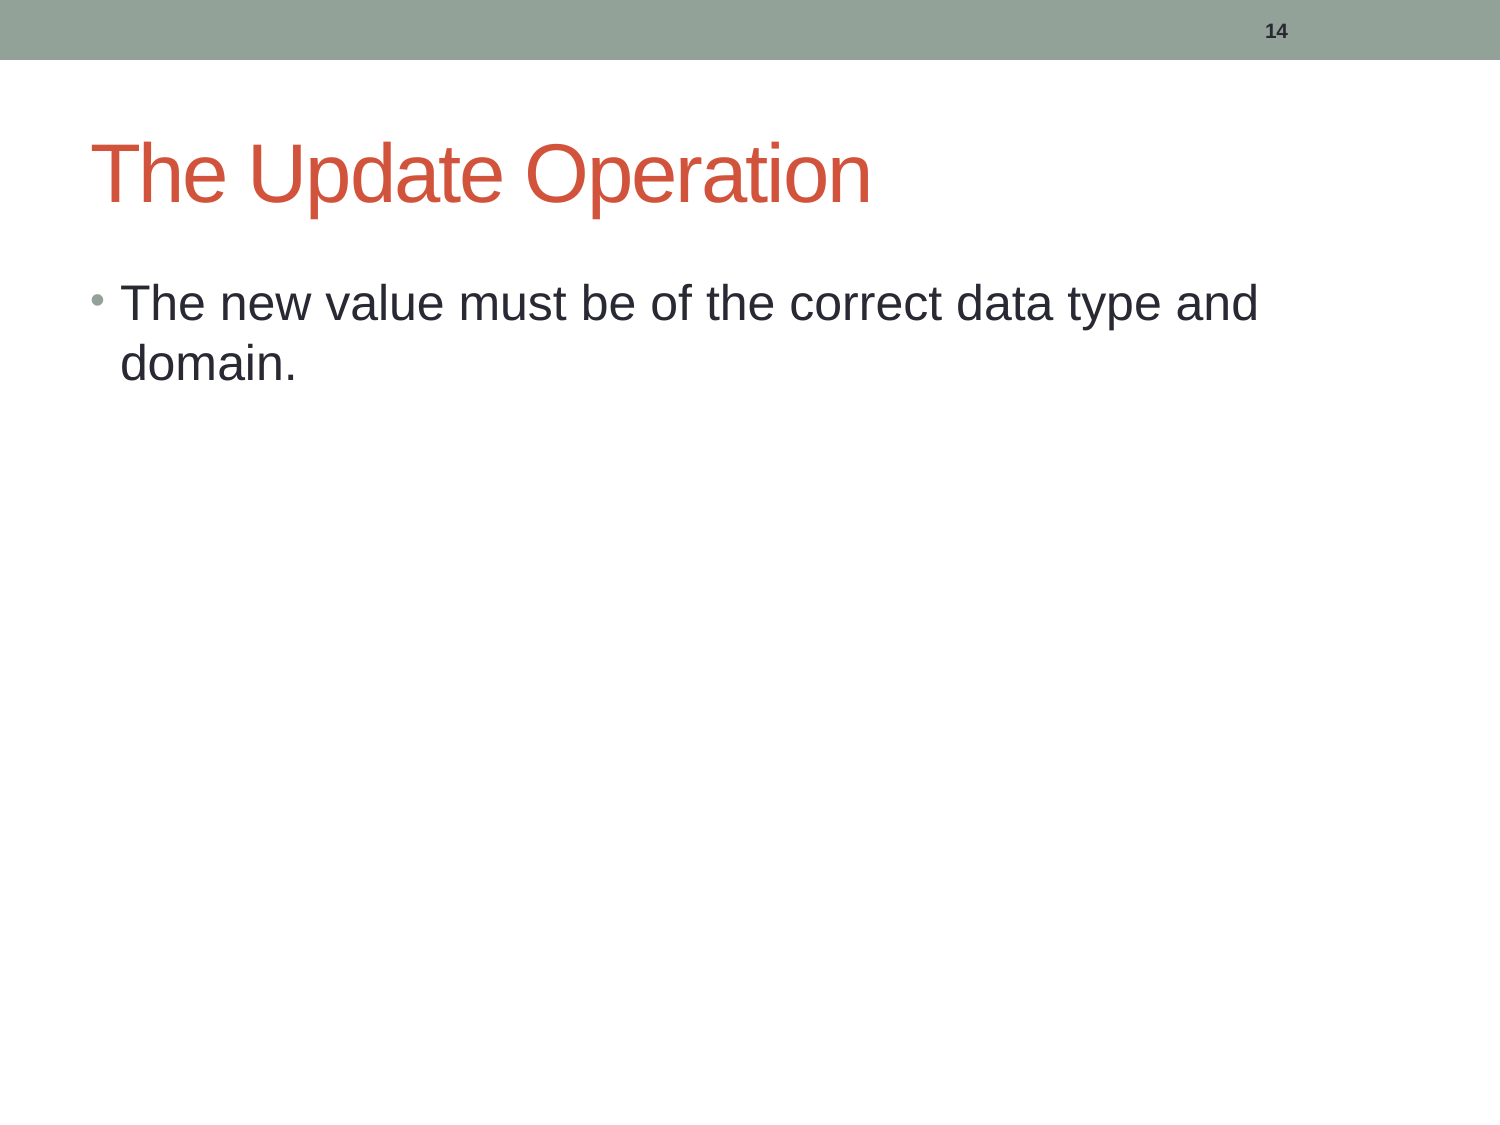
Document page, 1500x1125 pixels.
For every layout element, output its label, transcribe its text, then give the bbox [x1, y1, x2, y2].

title The Update Operation [75, 87, 1425, 250]
slide_number 14 [1250, 3, 1425, 57]
list The new value must be of the correct data type and domain. [75, 262, 1425, 1063]
